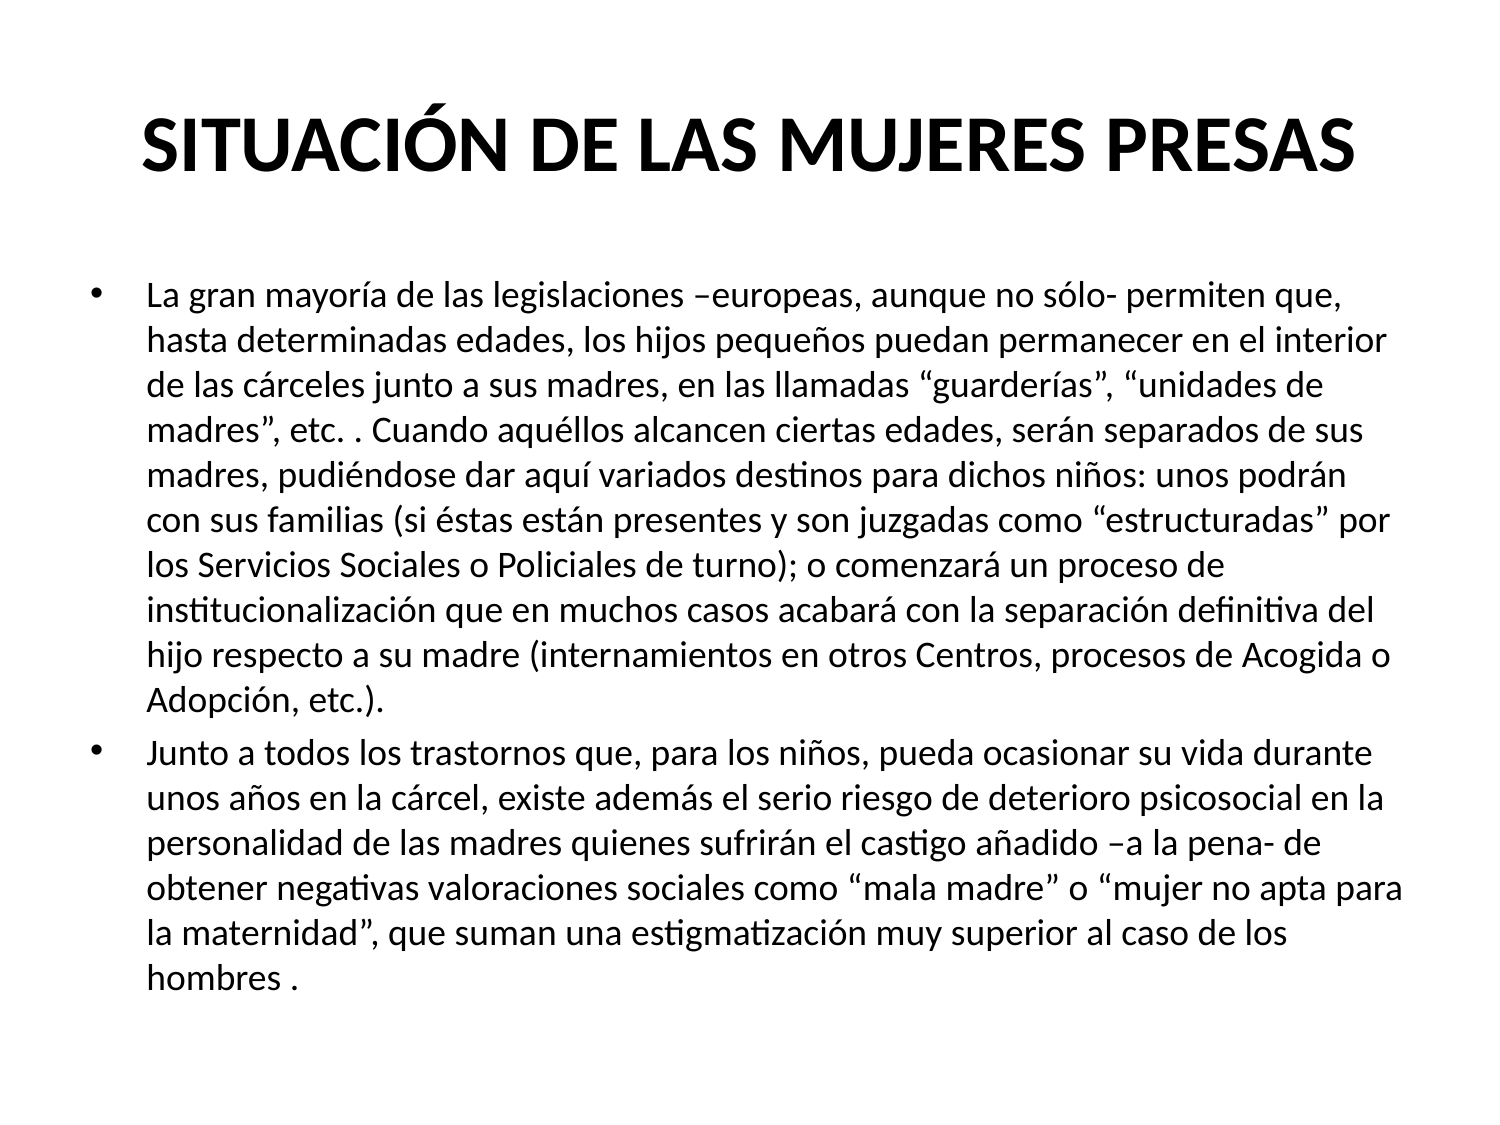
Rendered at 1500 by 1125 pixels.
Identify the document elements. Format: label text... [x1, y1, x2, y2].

list La gran mayoría de las legislaciones –europeas, aunque no sólo- permiten que, hasta determinadas edades, los hijos pequeños puedan permanecer en el interior de las cárceles junto a sus madres, en las llamadas “guarderías”, “unidades de madres”, etc. . Cuando aquéllos alcancen ciertas edades, serán separados de sus madres, pudiéndose dar aquí variados destinos para dichos niños: unos podrán con sus familias (si éstas están presentes y son juzgadas como “estructuradas” por los Servicios Sociales o Policiales de turno); o comenzará un proceso de institucionalización que en muchos casos acabará con la separación definitiva del hijo respecto a su madre (internamientos en otros Centros, procesos de Acogida o Adopción, etc.). Junto a todos los trastornos que, para los niños, pueda ocasionar su vida durante unos años en la cárcel, existe además el serio riesgo de deterioro psicosocial en la personalidad de las madres quienes sufrirán el castigo añadido –a la pena- de obtener negativas valoraciones sociales como “mala madre” o “mujer no apta para la maternidad”, que suman una estigmatización muy superior al caso de los hombres . [75, 262, 1425, 1005]
title SITUACIÓN DE LAS MUJERES PRESAS [75, 45, 1425, 233]
